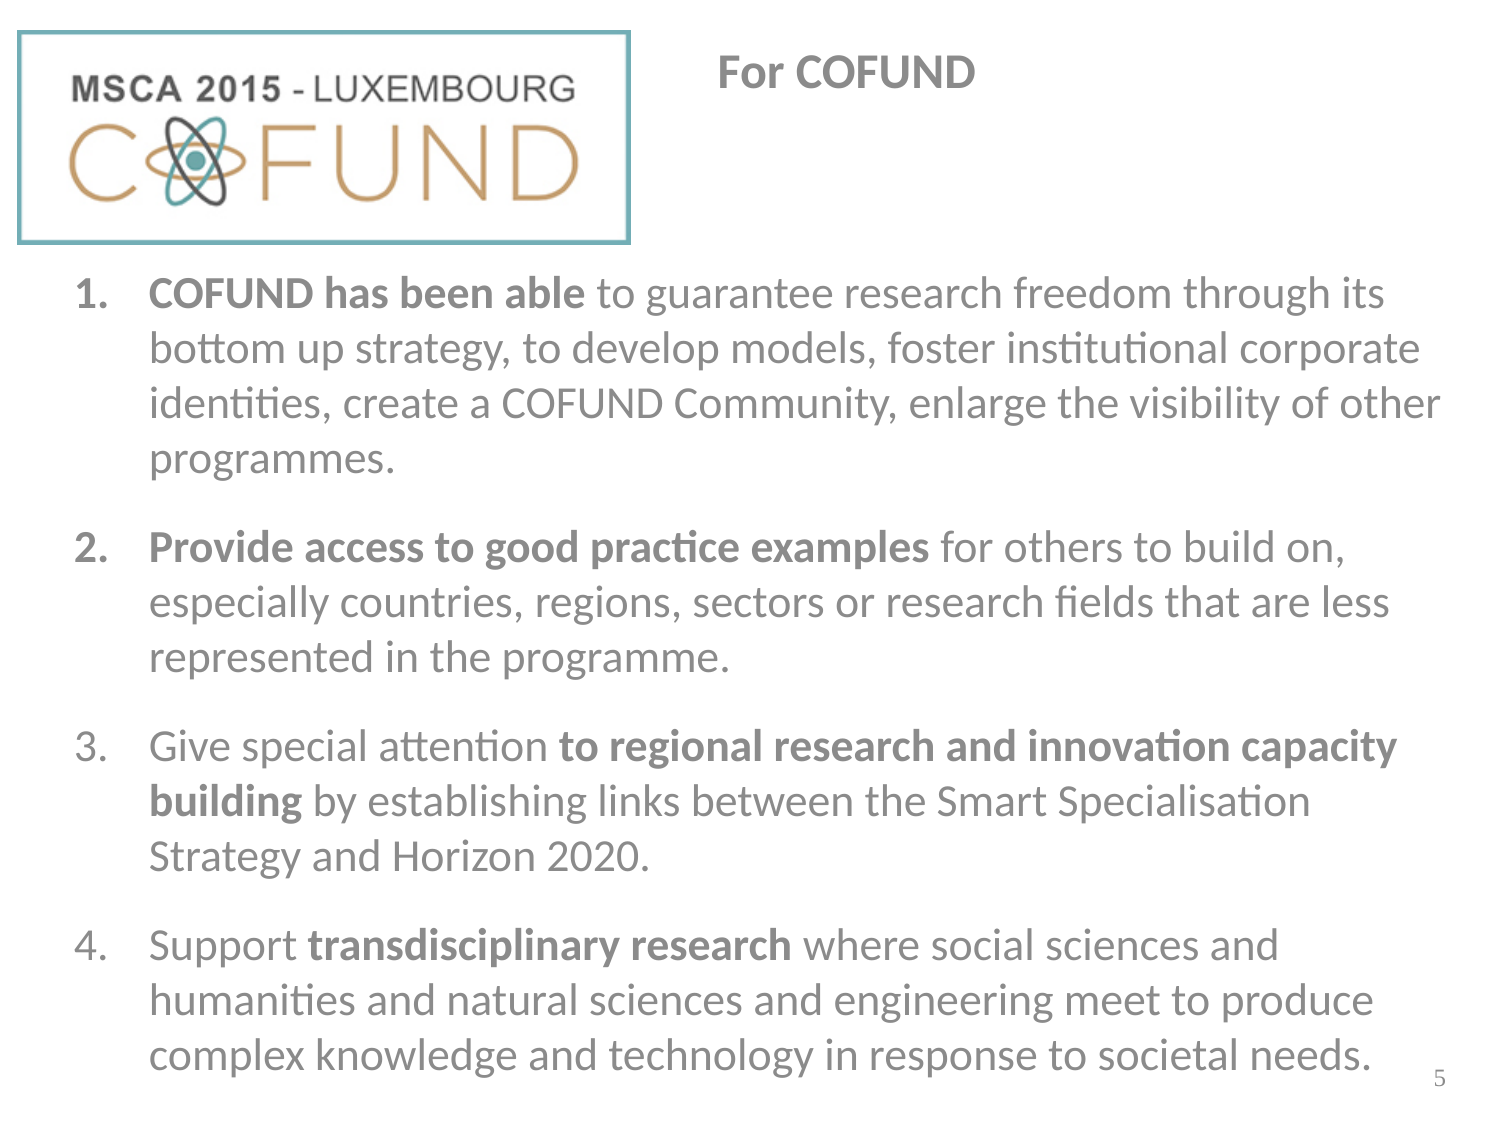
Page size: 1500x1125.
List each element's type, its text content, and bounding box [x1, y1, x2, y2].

subtitle COFUND has been able to guarantee research freedom through its bottom up strategy, to develop models, foster institutional corporate identities, create a COFUND Community, enlarge the visibility of other programmes. Provide access to good practice examples for others to build on, especially countries, regions, sectors or research fields that are less represented in the programme. Give special attention to regional research and innovation capacity building by establishing links between the Smart Specialisation Strategy and Horizon 2020. Support transdisciplinary research where social sciences and humanities and natural sciences and engineering meet to produce complex knowledge and technology in response to societal needs. [58, 255, 1483, 1047]
footer 5 [986, 1046, 1462, 1107]
text_box For COFUND [702, 30, 1483, 245]
picture [17, 30, 631, 246]
